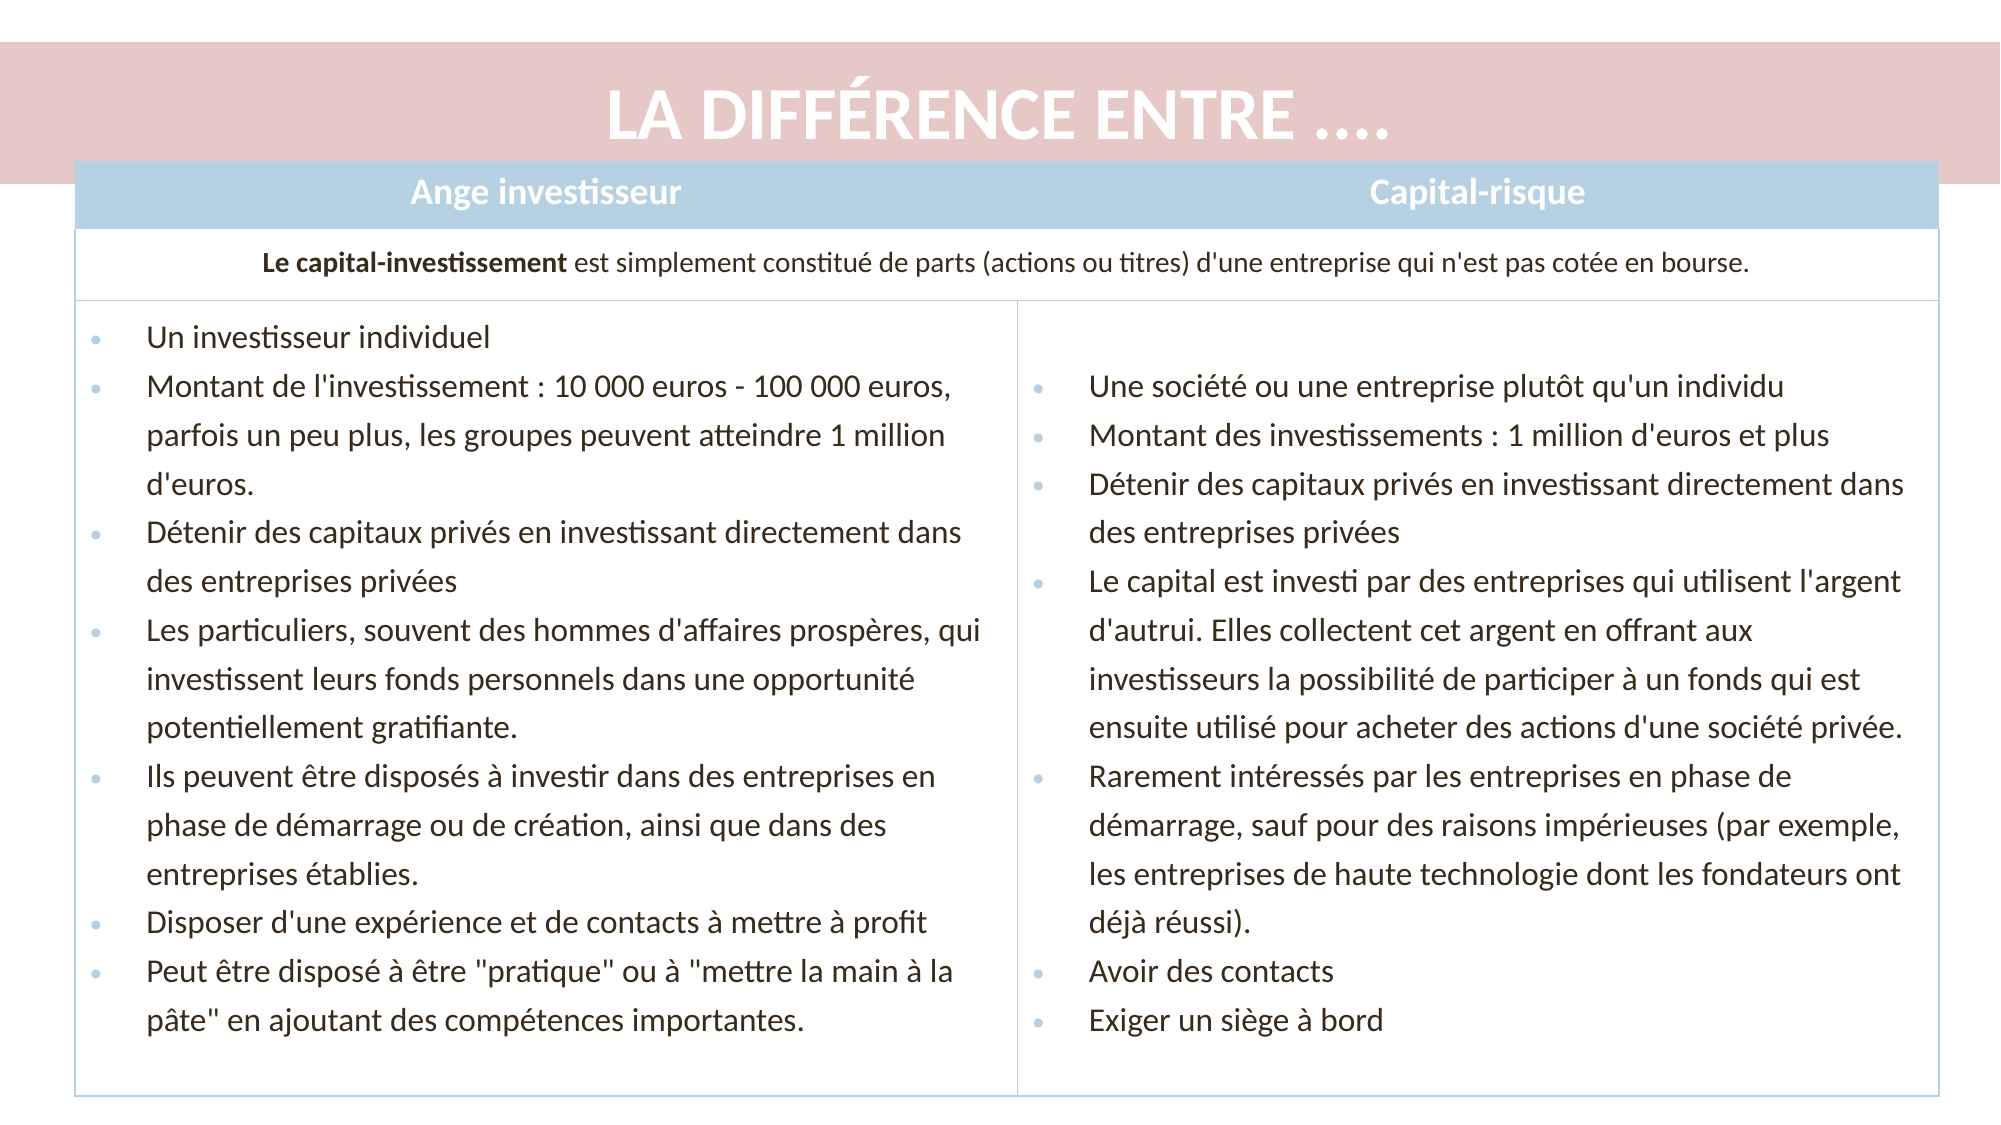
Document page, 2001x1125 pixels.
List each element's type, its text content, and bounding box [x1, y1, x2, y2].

table_cell Une société ou une entreprise plutôt qu'un individu Montant des investissements : 1 million d'euros et plus Détenir des capitaux privés en investissant directement dans des entreprises privées Le capital est investi par des entreprises qui utilisent l'argent d'autrui. Elles collectent cet argent en offrant aux investisseurs la possibilité de participer à un fonds qui est ensuite utilisé pour acheter des actions d'une société privée. Rarement intéressés par les entreprises en phase de démarrage, sauf pour des raisons impérieuses (par exemple, les entreprises de haute technologie dont les fondateurs ont déjà réussi). Avoir des contacts Exiger un siège à bord [1018, 301, 1938, 1095]
table_header Ange investisseur [75, 161, 1018, 229]
table_header Capital-risque [1018, 161, 1939, 229]
picture [1418, 1046, 1971, 1103]
table_cell Un investisseur individuel Montant de l'investissement : 10 000 euros - 100 000 euros, parfois un peu plus, les groupes peuvent atteindre 1 million d'euros. Détenir des capitaux privés en investissant directement dans des entreprises privées Les particuliers, souvent des hommes d'affaires prospères, qui investissent leurs fonds personnels dans une opportunité potentiellement gratifiante. Ils peuvent être disposés à investir dans des entreprises en phase de démarrage ou de création, ainsi que dans des entreprises établies. Disposer d'une expérience et de contacts à mettre à profit Peut être disposé à être "pratique" ou à "mettre la main à la pâte" en ajoutant des compétences importantes. [76, 301, 1017, 1095]
list LA DIFFÉRENCE ENTRE .... [0, 106, 2000, 225]
table_cell Le capital-investissement est simplement constitué de parts (actions ou titres) d'une entreprise qui n'est pas cotée en bourse. [76, 229, 1938, 300]
